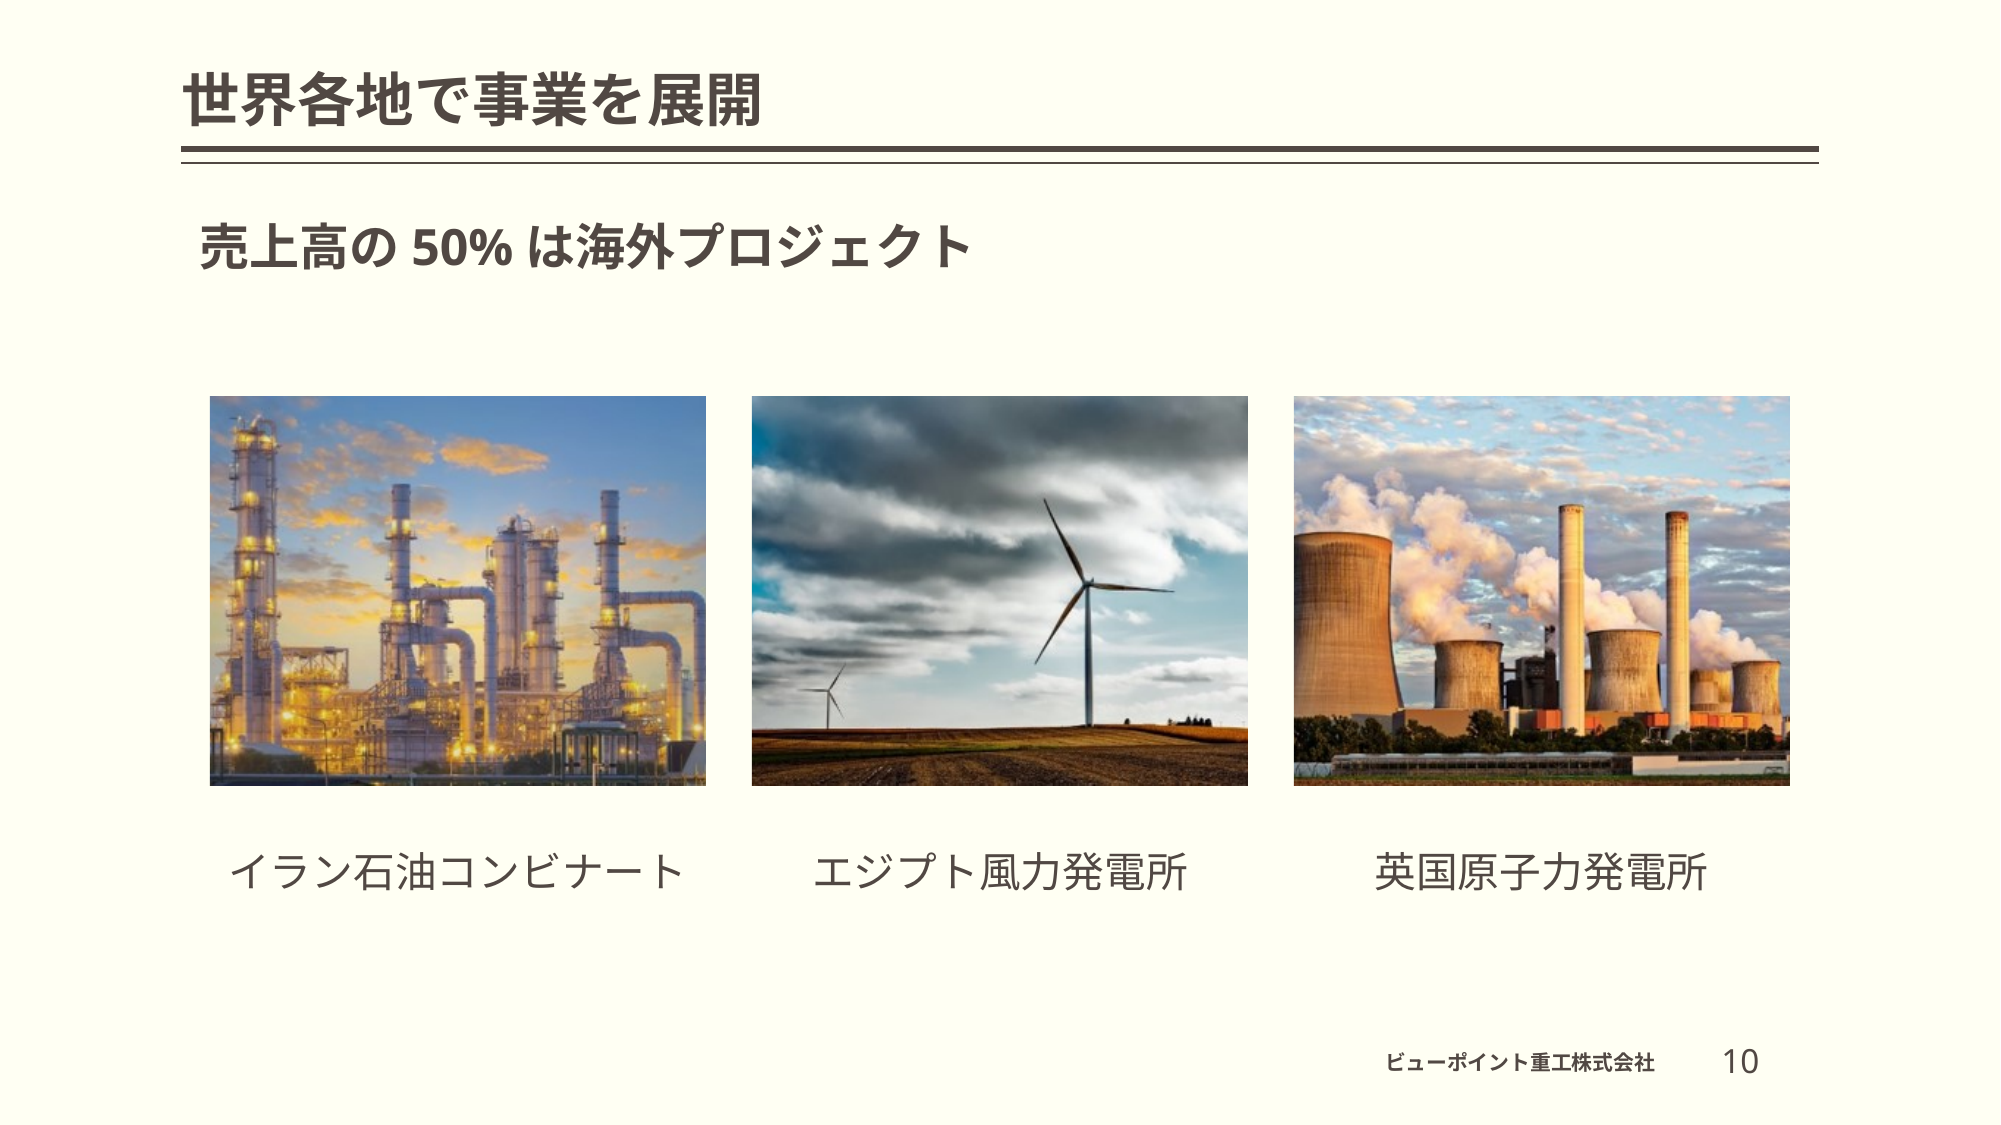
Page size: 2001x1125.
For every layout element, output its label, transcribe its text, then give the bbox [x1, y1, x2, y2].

title 世界各地で事業を展開 [181, 48, 1819, 143]
text_box 英国原子力発電所 [1359, 838, 1724, 904]
picture [751, 396, 1248, 786]
text_box 売上高の50%は海外プロジェクト [184, 208, 991, 284]
text_box エジプト風力発電所 [797, 838, 1203, 904]
picture [1293, 396, 1790, 786]
text_box イラン石油コンビナート [213, 838, 703, 904]
picture [209, 396, 706, 786]
